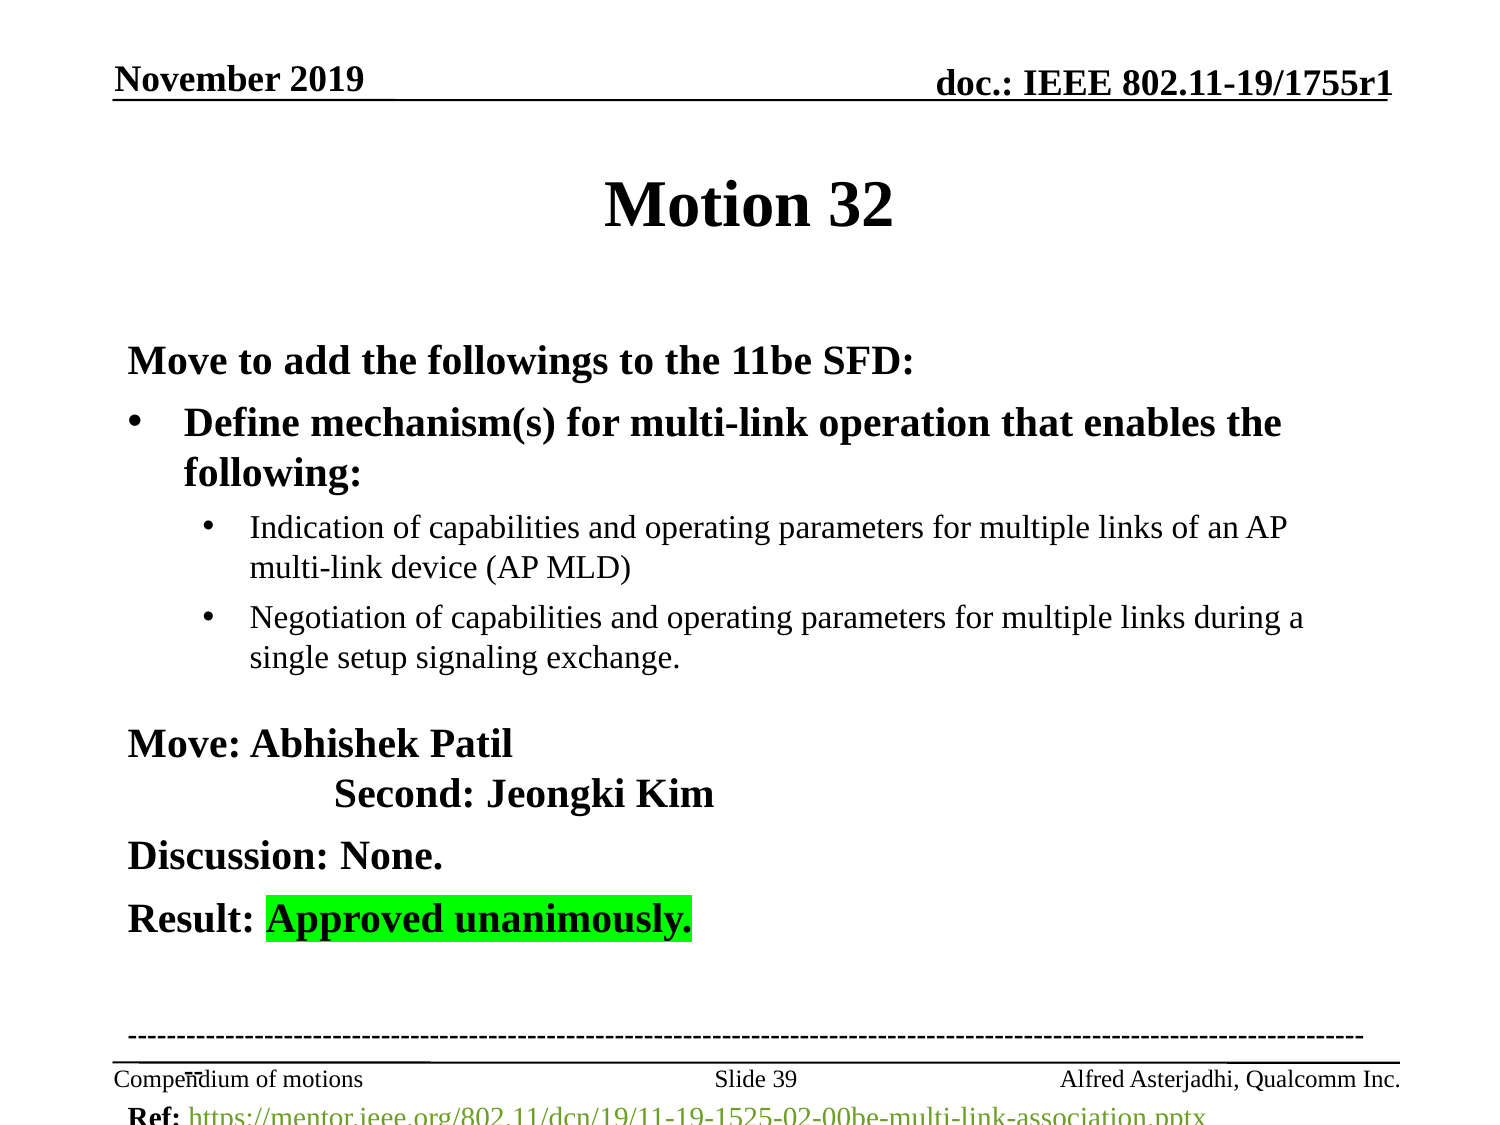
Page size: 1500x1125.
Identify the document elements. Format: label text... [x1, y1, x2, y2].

list Move to add the followings to the 11be SFD: Define mechanism(s) for multi-link operation that enables the following: Indication of capabilities and operating parameters for multiple links of an AP multi-link device (AP MLD) Negotiation of capabilities and operating parameters for multiple links during a single setup signaling exchange. Move: Abhishek Patil Second: Jeongki Kim Discussion: None. Result: Approved unanimously. --------------------------------------------------------------------------------------------------------------------------------- Ref: https://mentor.ieee.org/802.11/dcn/19/11-19-1525-02-00be-multi-link-association.pptx [112, 324, 1388, 1063]
slide_number Slide 39 [712, 1061, 800, 1123]
title Motion 32 [112, 112, 1388, 288]
footer Alfred Asterjadhi, Qualcomm Inc. [878, 1061, 1402, 1093]
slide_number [114, 54, 423, 100]
